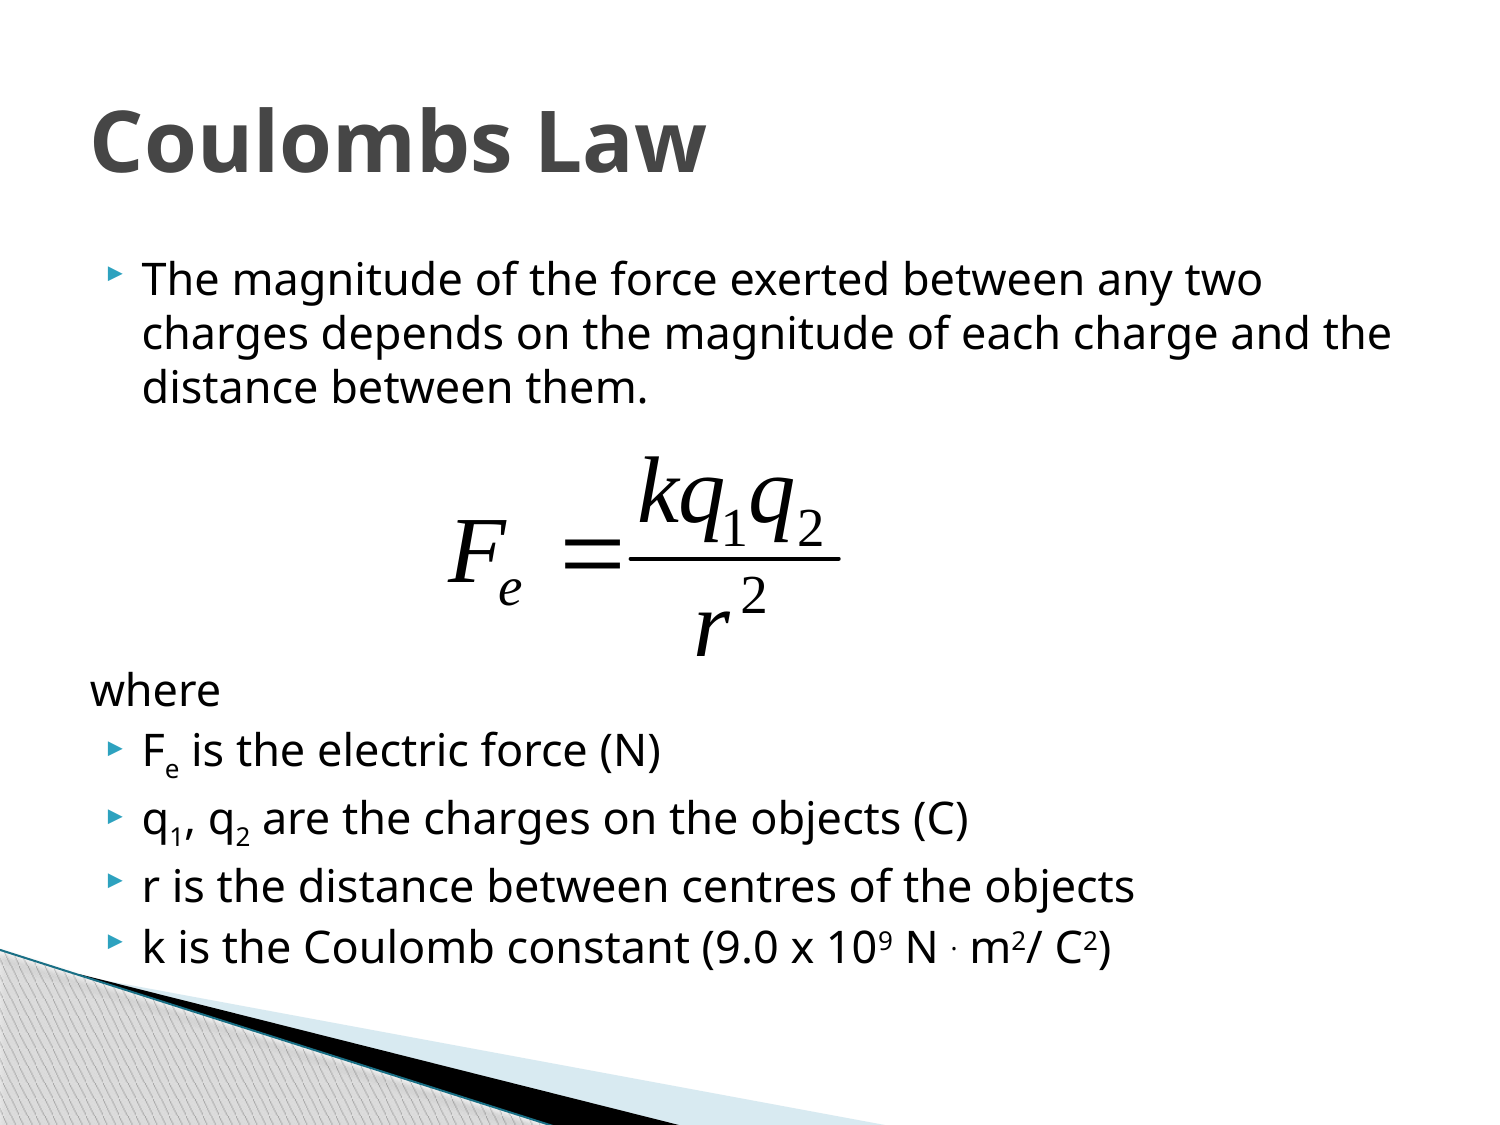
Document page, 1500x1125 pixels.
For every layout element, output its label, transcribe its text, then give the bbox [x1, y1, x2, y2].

title Coulombs Law [75, 45, 1425, 233]
list The magnitude of the force exerted between any two charges depends on the magnitude of each charge and the distance between them. where Fe is the electric force (N) q1, q2 are the charges on the objects (C) r is the distance between centres of the objects k is the Coulomb constant (9.0 x 109 N . m2/ C2) [75, 243, 1425, 986]
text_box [430, 432, 857, 677]
